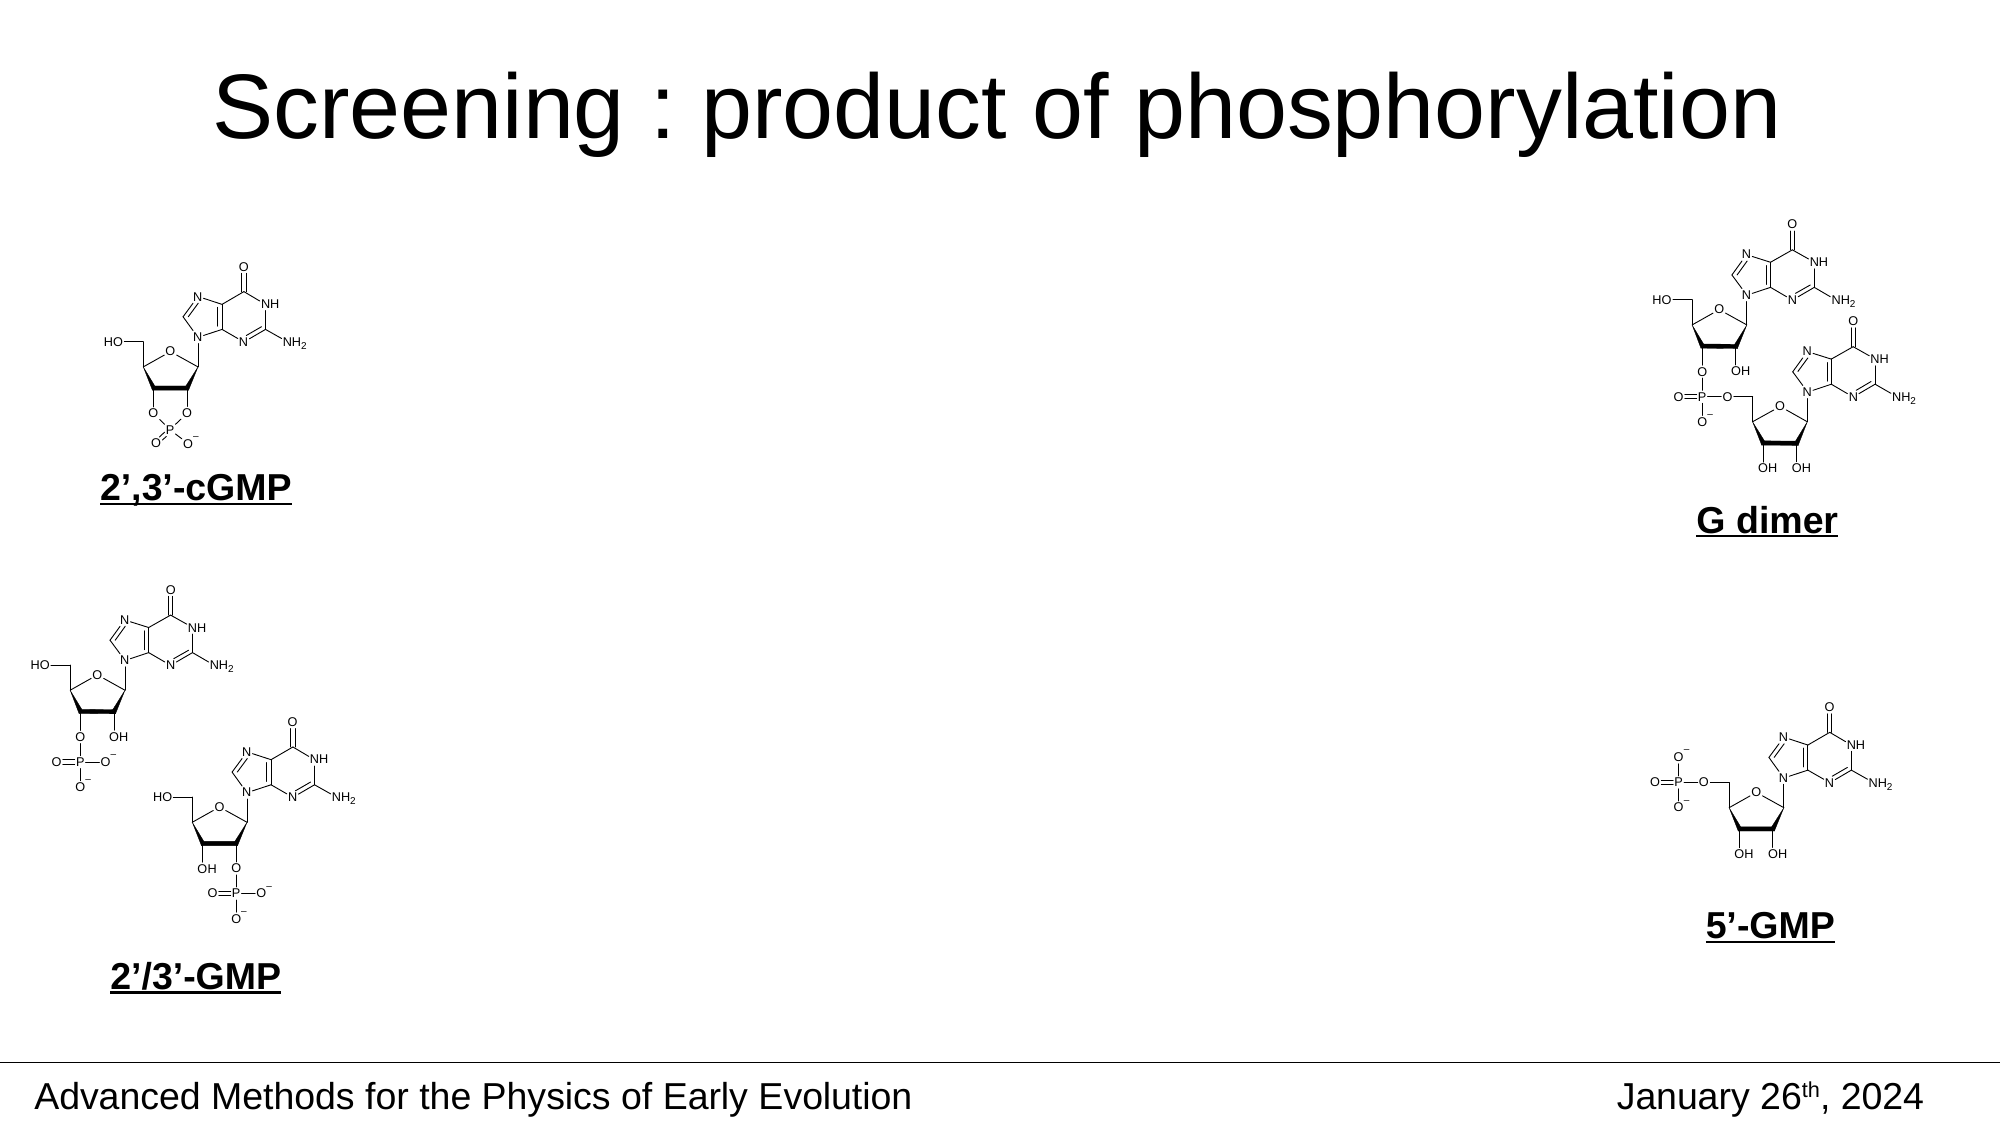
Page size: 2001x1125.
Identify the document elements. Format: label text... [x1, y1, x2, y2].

text_box 2’,3’-cGMP [85, 455, 307, 516]
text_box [153, 714, 356, 927]
text_box Advanced Methods for the Physics of Early Evolution [19, 1064, 928, 1125]
text_box January 26th, 2024 [1602, 1064, 1939, 1125]
text_box 2’/3’-GMP [95, 944, 297, 1005]
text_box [104, 259, 307, 452]
text_box G dimer [1681, 488, 1860, 548]
text_box 5’-GMP [1690, 894, 1850, 954]
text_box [30, 582, 234, 795]
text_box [1652, 217, 1917, 477]
title Screening : product of phosphorylation [118, 0, 1878, 218]
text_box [1648, 700, 1893, 862]
